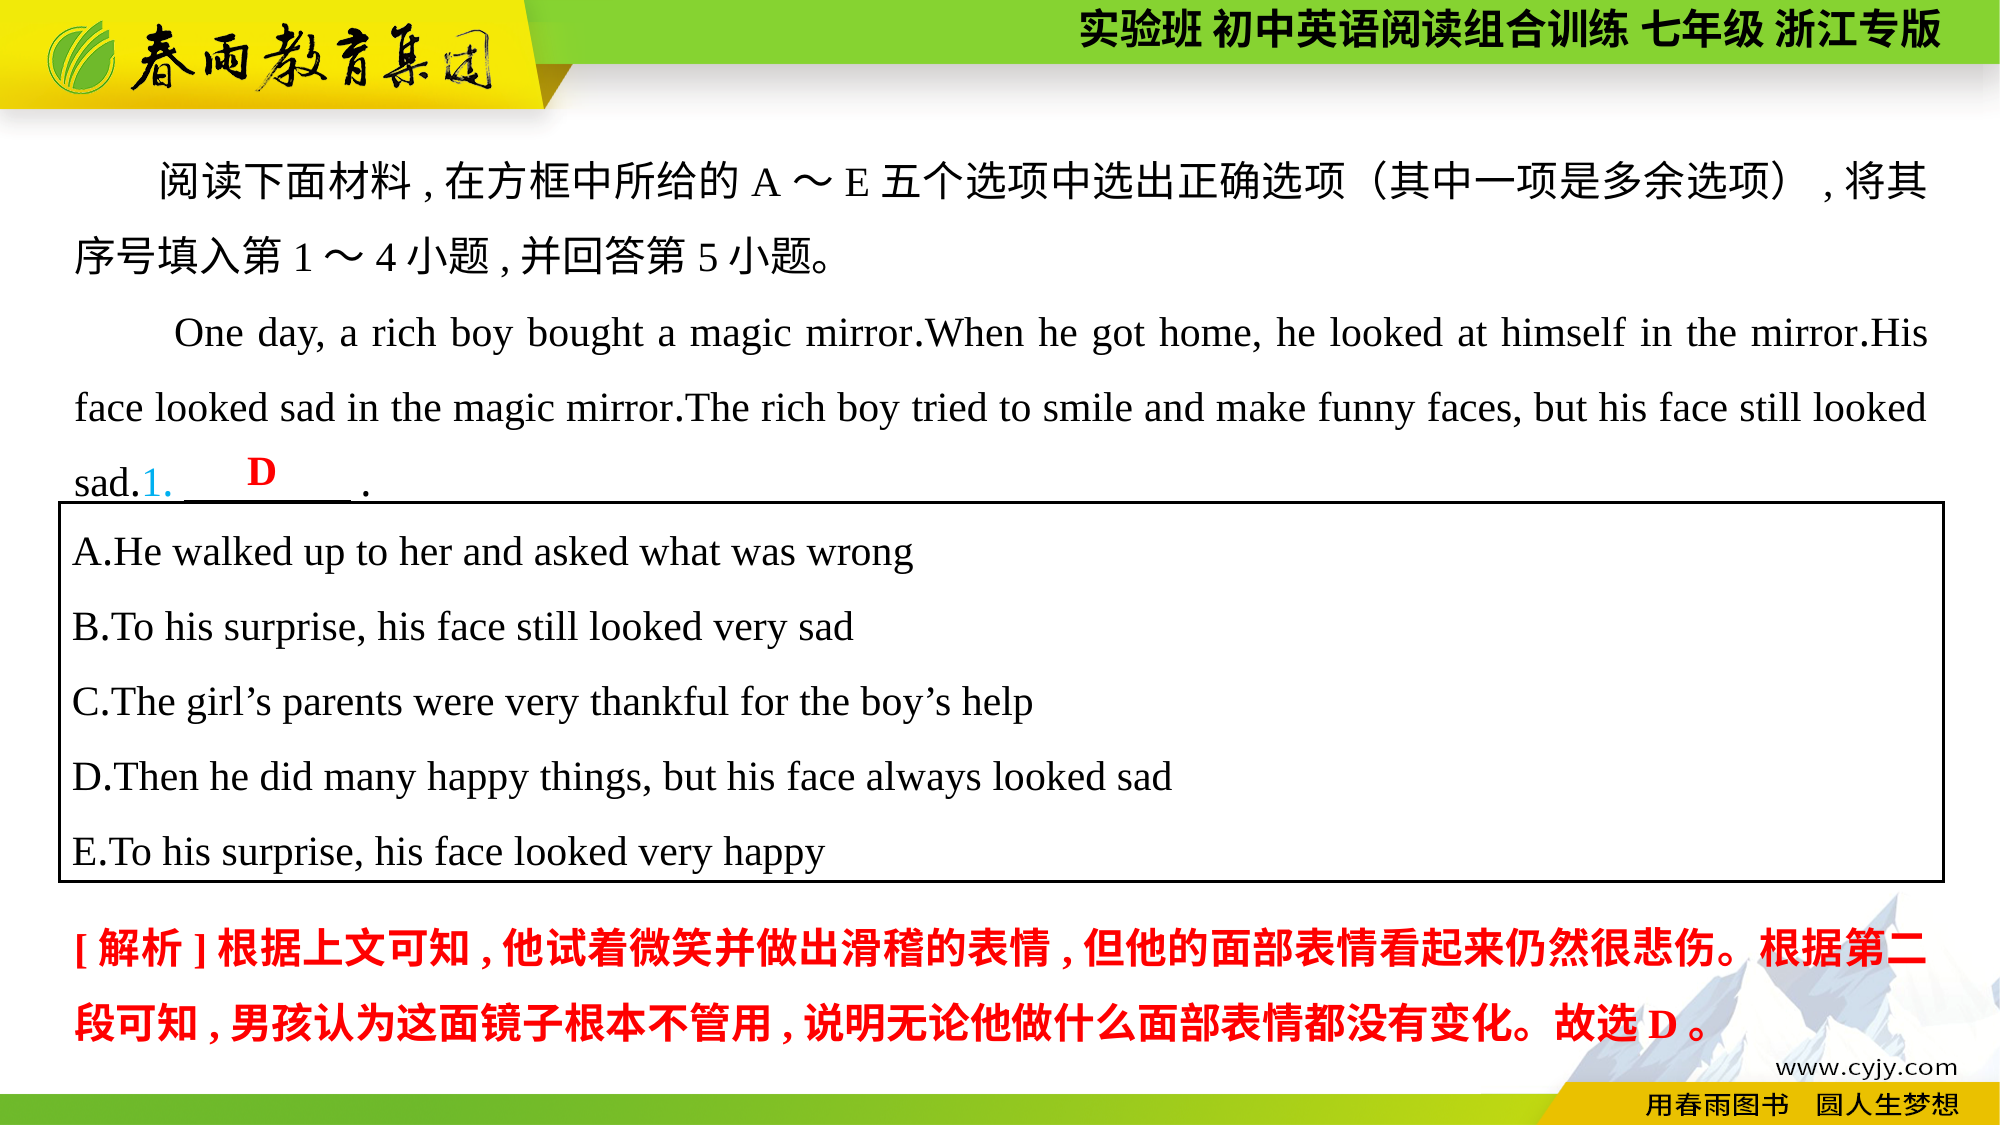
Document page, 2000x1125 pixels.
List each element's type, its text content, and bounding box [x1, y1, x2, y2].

text_box A.He walked up to her and asked what was wrong B.To his surprise, his face still looked very sad C.The girl’s parents were very thankful for the boy’s help D.Then he did many happy things, but his face always looked sad E.To his surprise, his face looked very happy [293, 491, 1941, 502]
picture [0, 0, 2000, 1125]
text_box [59, 502, 1944, 882]
text_box D [232, 436, 293, 502]
text_box [解析]根据上文可知,他试着微笑并做出滑稽的表情,但他的面部表情看起来仍然很悲伤。根据第二段可知,男孩认为这面镜子根本不管用,说明无论他做什么面部表情都没有变化。故选D。 [59, 889, 1944, 1055]
text_box A.He walked up to her and asked what was wrong B.To his surprise, his face still looked very sad C.The girl’s parents were very thankful for the boy’s help D.Then he did many happy things, but his face always looked sad E.To his surprise, his face looked very happy [56, 491, 232, 882]
list 阅读下面材料,在方框中所给的A～E五个选项中选出正确选项（其中一项是多余选项）,将其序号填入第1～4小题,并回答第5小题。 One day, a rich boy bought a magic mirror.When he got home, he looked at himself in the mirror.His face looked sad in the magic mirror.The rich boy tried to smile and make funny faces, but his face still looked sad.1. . [59, 122, 1944, 502]
